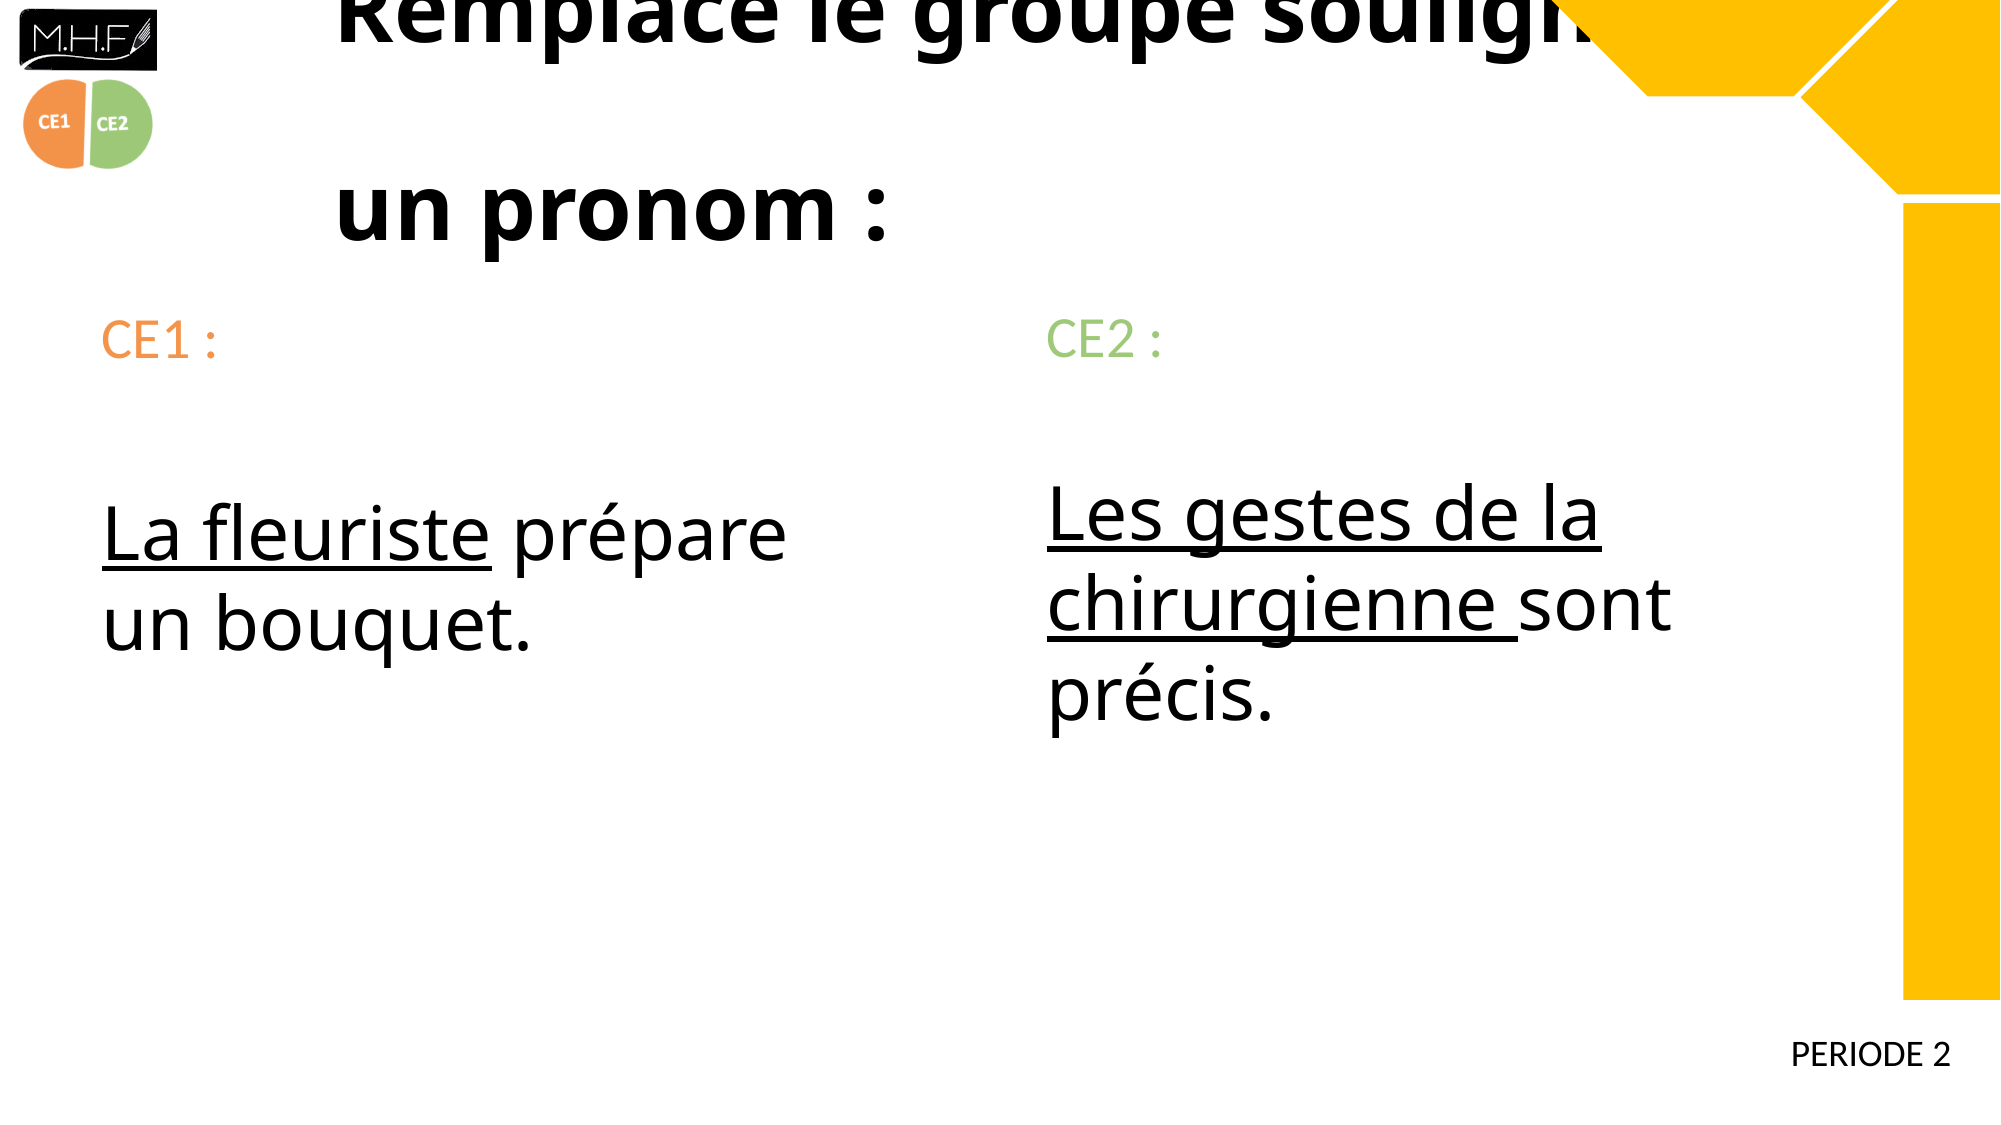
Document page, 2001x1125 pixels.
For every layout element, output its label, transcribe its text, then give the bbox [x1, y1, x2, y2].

title Remplace le groupe souligné par un pronom : [318, 3, 1865, 221]
text_box [1902, 202, 2000, 1001]
text_box [1549, 0, 1892, 98]
picture [1, 7, 177, 207]
list CE1 : La fleuriste prépare un bouquet. [86, 300, 897, 1015]
text_box [1799, 0, 2000, 196]
text_box PERIODE 2 [1362, 1021, 1967, 1125]
text_box CE2 : Les gestes de la chirurgienne sont précis. [1031, 299, 1853, 1014]
